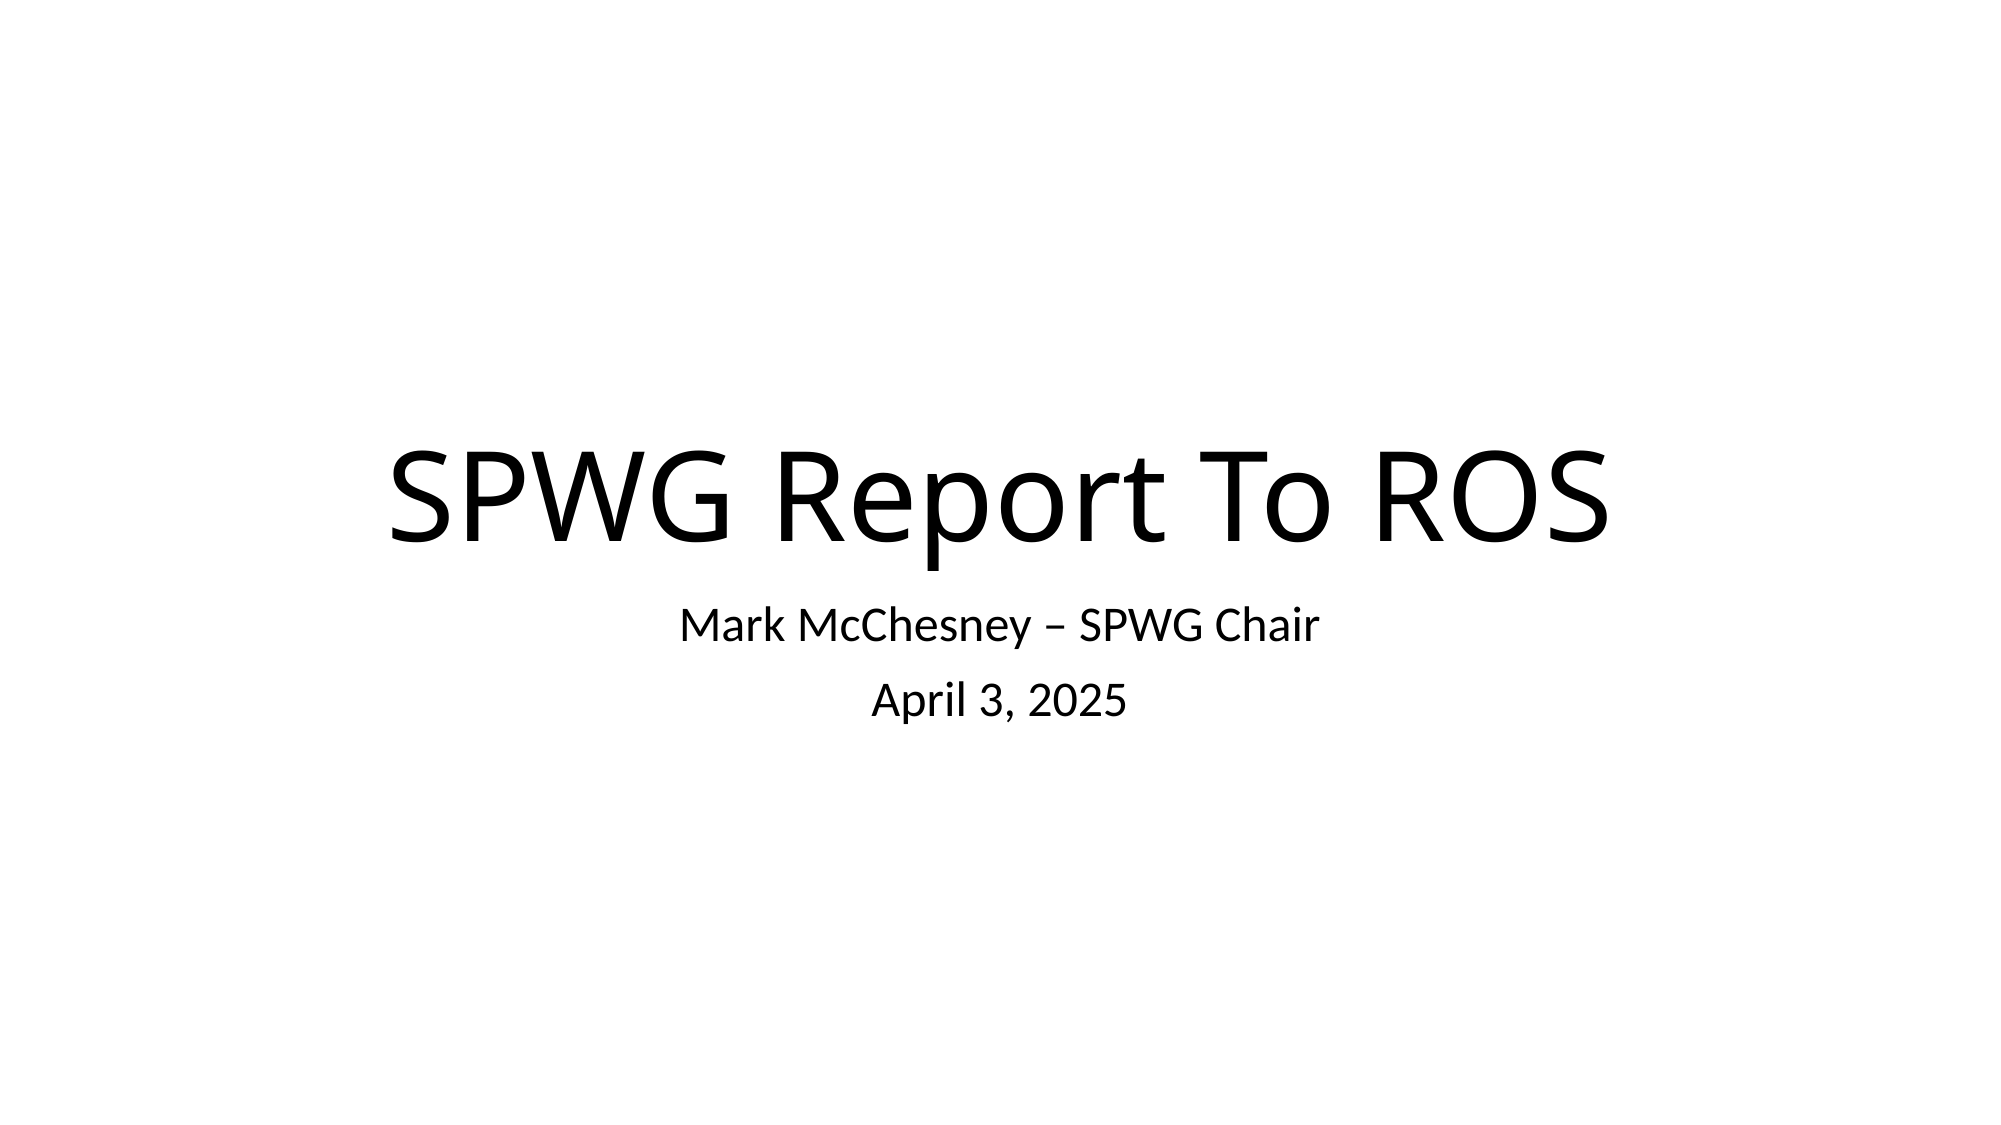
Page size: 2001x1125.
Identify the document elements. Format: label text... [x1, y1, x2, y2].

title SPWG Report To ROS [249, 184, 1750, 576]
subtitle Mark McChesney – SPWG Chair April 3, 2025 [249, 590, 1750, 863]
